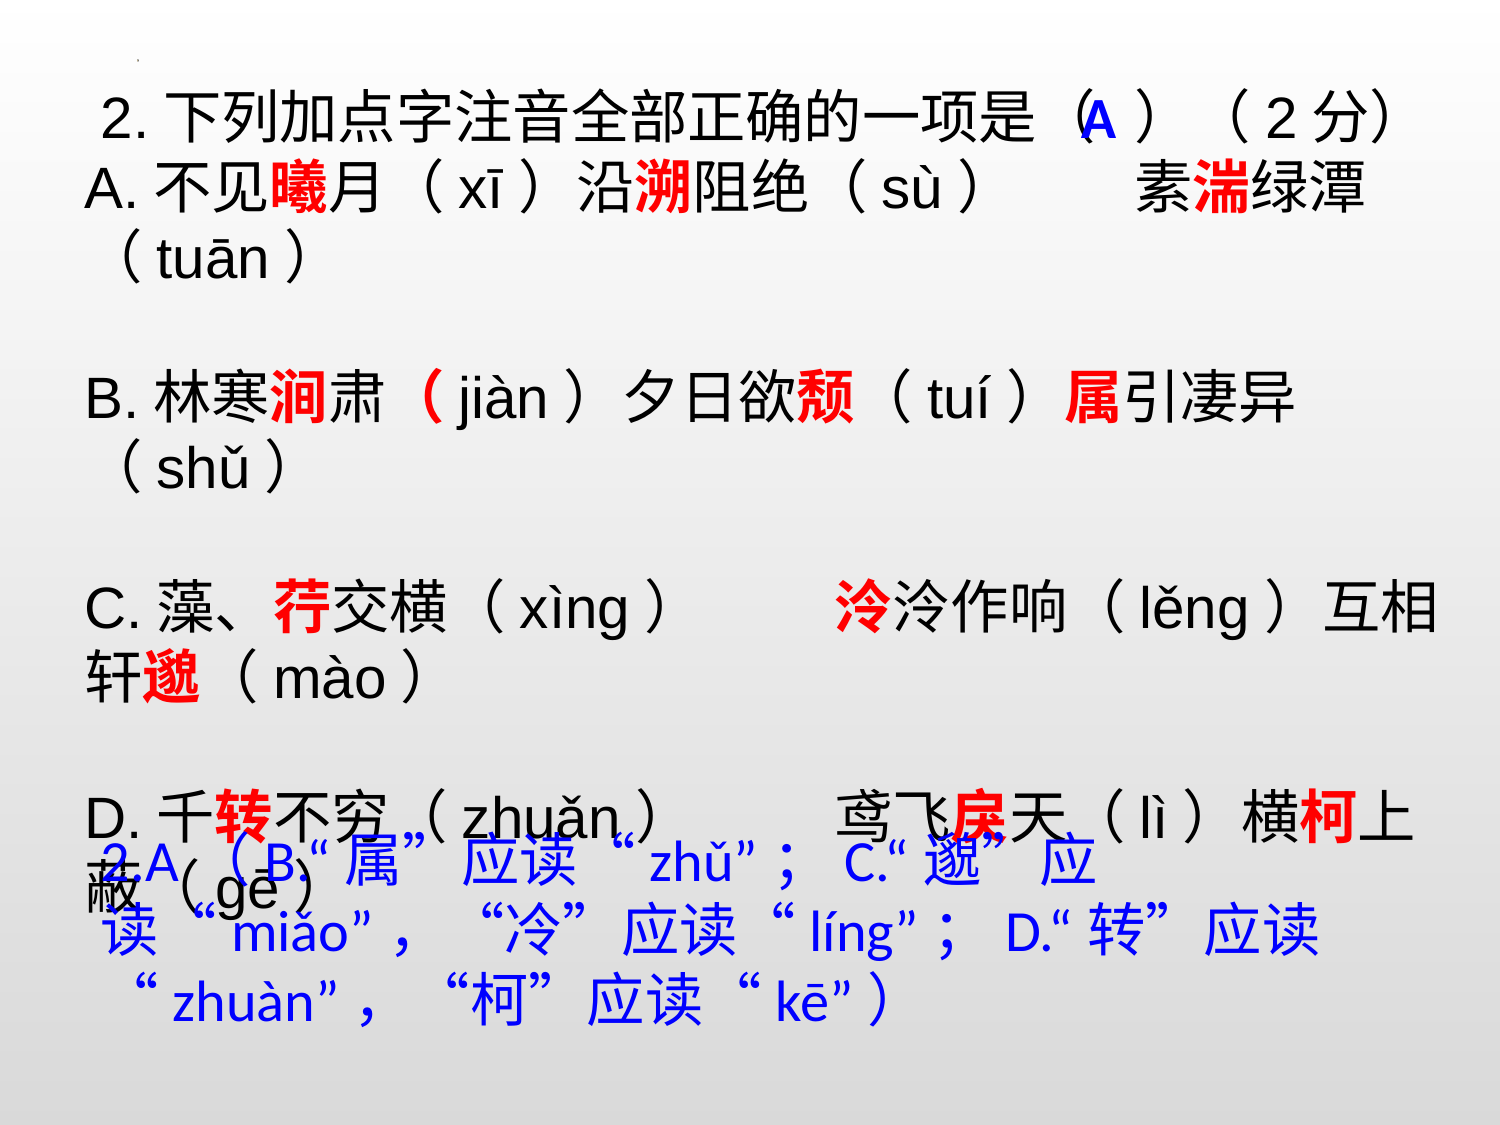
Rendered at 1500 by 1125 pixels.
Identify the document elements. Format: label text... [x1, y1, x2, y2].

text_box 2.下列加点字注音全部正确的一项是（ ）（2分） A.不见曦月（xī）沿溯阻绝（sù） 素湍绿潭（tuān） B.林寒涧肃（jiàn）夕日欲颓（tuí）属引凄异（shǔ） C.藻、荇交横（xìng） 泠泠作响（lěng）互相轩邈（mào） D.千转不穷（zhuǎn） 鸢飞戾天（lì）横柯上蔽（gē） [69, 73, 1479, 928]
text_box A [1066, 73, 1162, 158]
text_box 2.A（B.“属”应读“zhǔ”；C.“邈”应读“miǎo”，“冷”应读“líng”；D.“转”应读“zhuàn”，“柯”应读“kē”） [85, 815, 1414, 1041]
